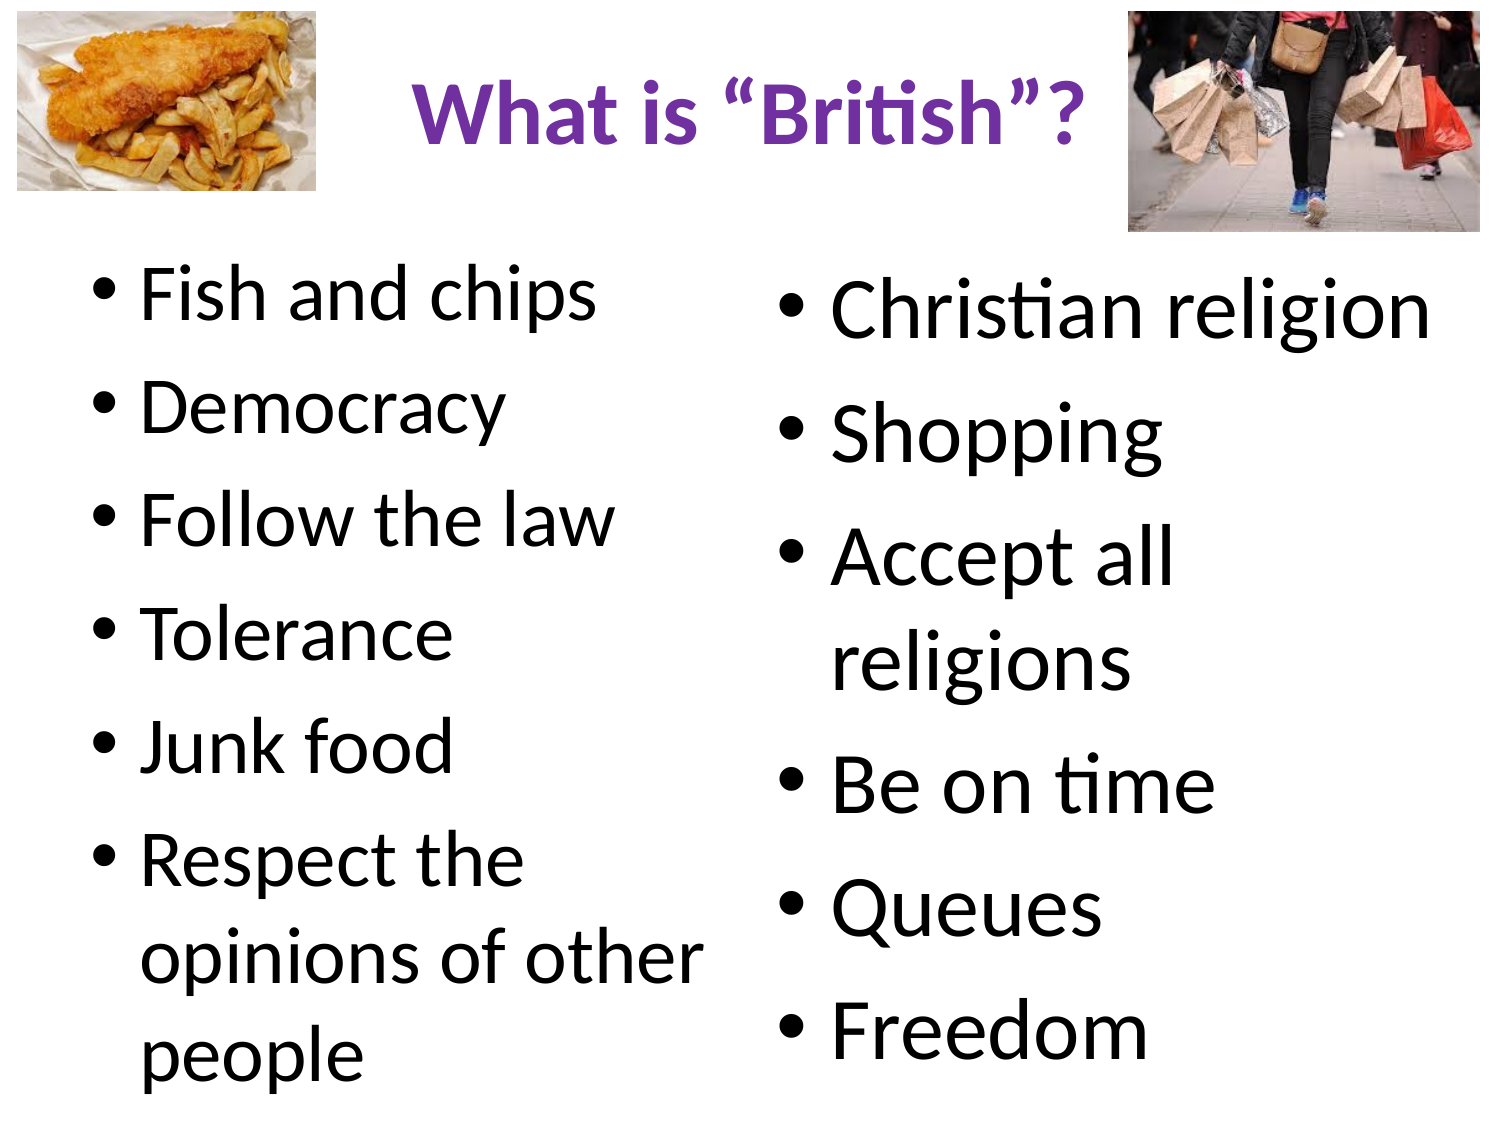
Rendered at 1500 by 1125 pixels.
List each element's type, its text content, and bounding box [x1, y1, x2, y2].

picture [17, 11, 316, 191]
list Christian religion Shopping Accept all religions Be on time Queues Freedom [761, 243, 1471, 1094]
title What is “British”? [321, 30, 1122, 185]
list Fish and chips Democracy Follow the law Tolerance Junk food Respect the opinions of other people [75, 231, 738, 1106]
picture [1127, 11, 1481, 232]
